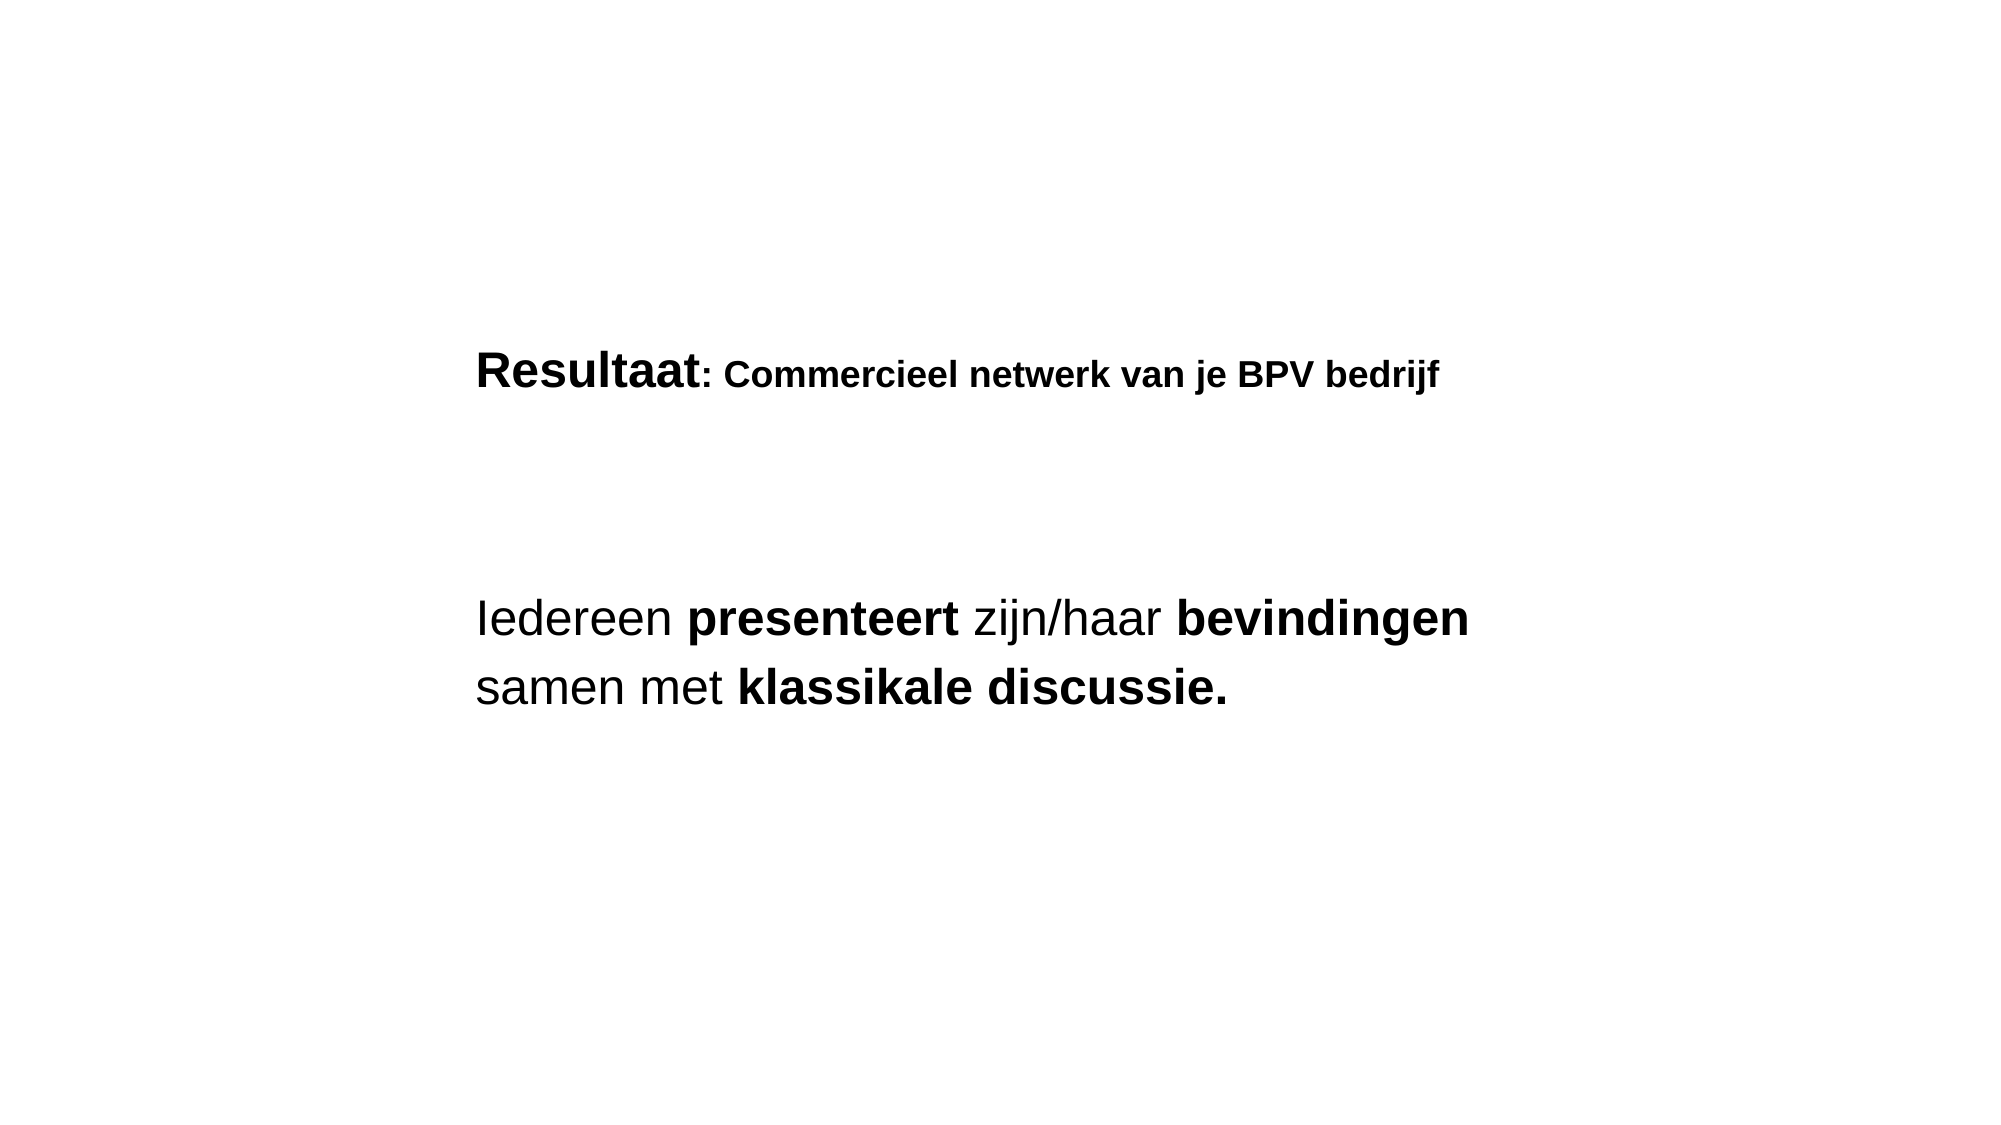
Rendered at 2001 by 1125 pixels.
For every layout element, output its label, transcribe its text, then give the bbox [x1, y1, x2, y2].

text_box Resultaat: Commercieel netwerk van je BPV bedrijf Iedereen presenteert zijn/haar bevindingen samen met klassikale discussie. [460, 321, 1622, 722]
